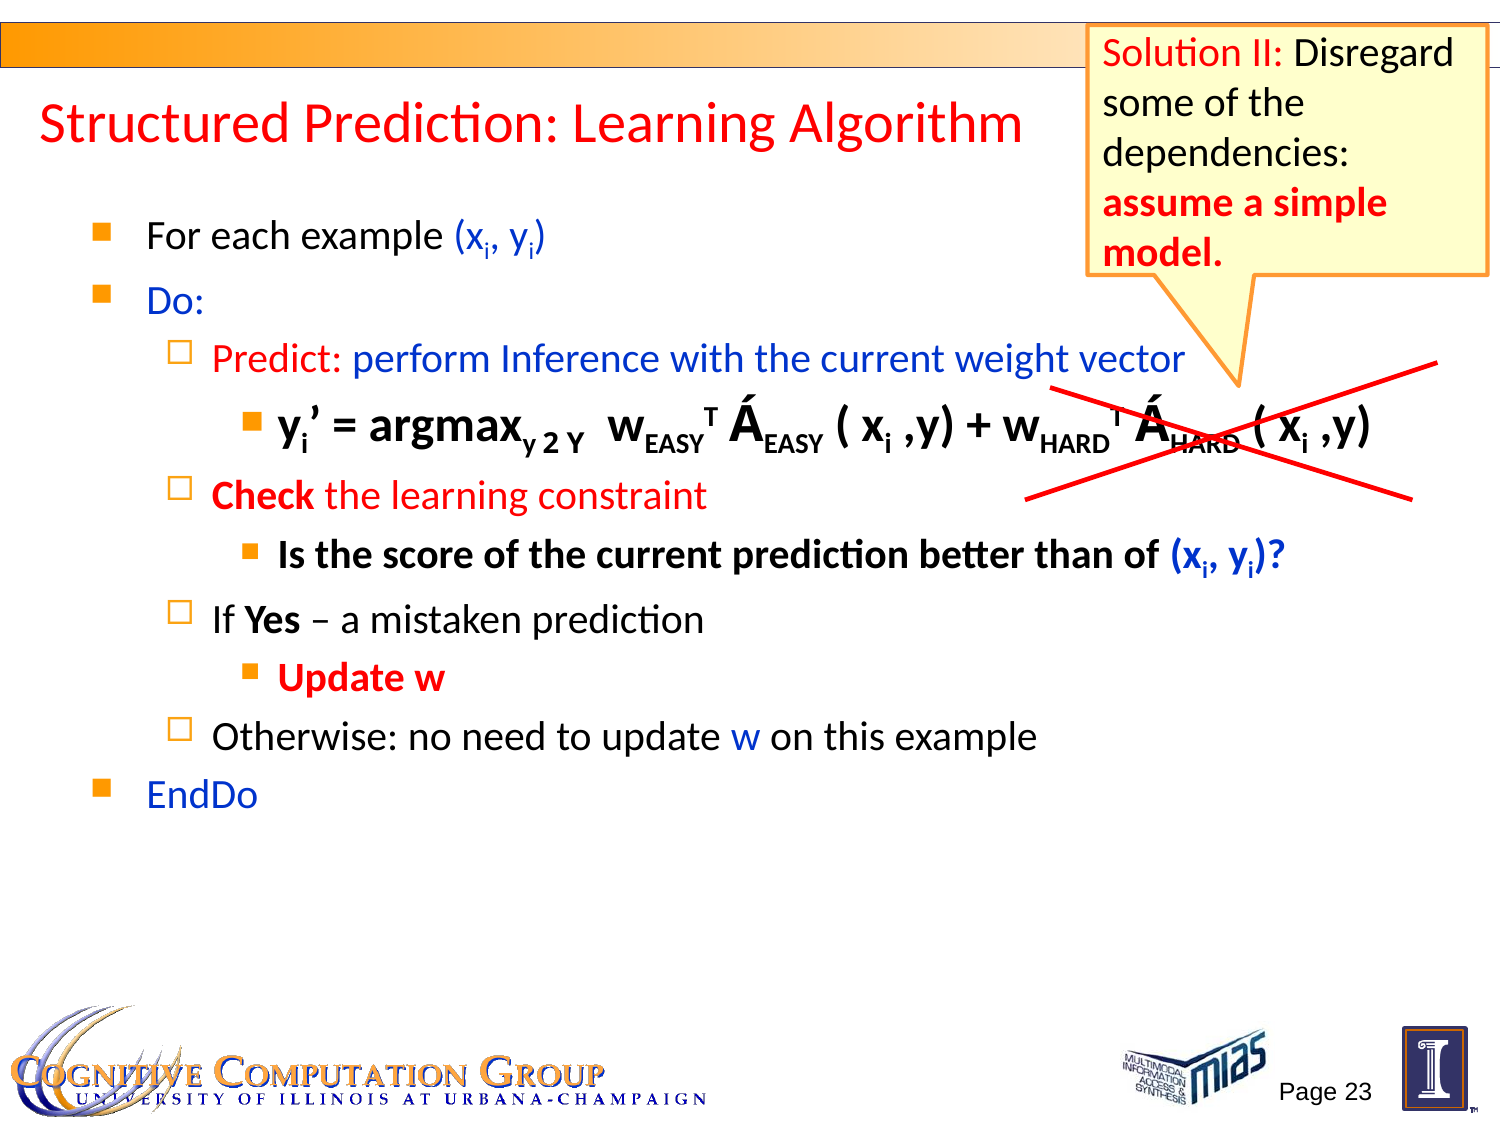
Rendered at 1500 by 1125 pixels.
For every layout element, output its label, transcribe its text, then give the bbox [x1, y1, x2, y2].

slide_number Page 23 [1237, 1074, 1388, 1113]
list For each example (xi, yi) Do: Predict: perform Inference with the current weight vector yi’ = argmaxy 2 Y wEASYT ÁEASY ( xi ,y) + wHARDT ÁHARD ( xi ,y) Check the learning constraint Is the score of the current prediction better than of (xi, yi)? If Yes – a mistaken prediction Update w Otherwise: no need to update w on this example EndDo [75, 200, 1450, 1013]
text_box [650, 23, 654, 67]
picture [1120, 1021, 1275, 1113]
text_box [1024, 362, 1438, 501]
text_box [1049, 387, 1413, 501]
title Structured Prediction: Learning Algorithm [24, 75, 1085, 163]
picture [0, 1000, 713, 1125]
slide_number Page 20 [562, 23, 566, 67]
text_box Solution II: Disregard some of the dependencies: assume a simple model. [1085, 22, 1490, 360]
